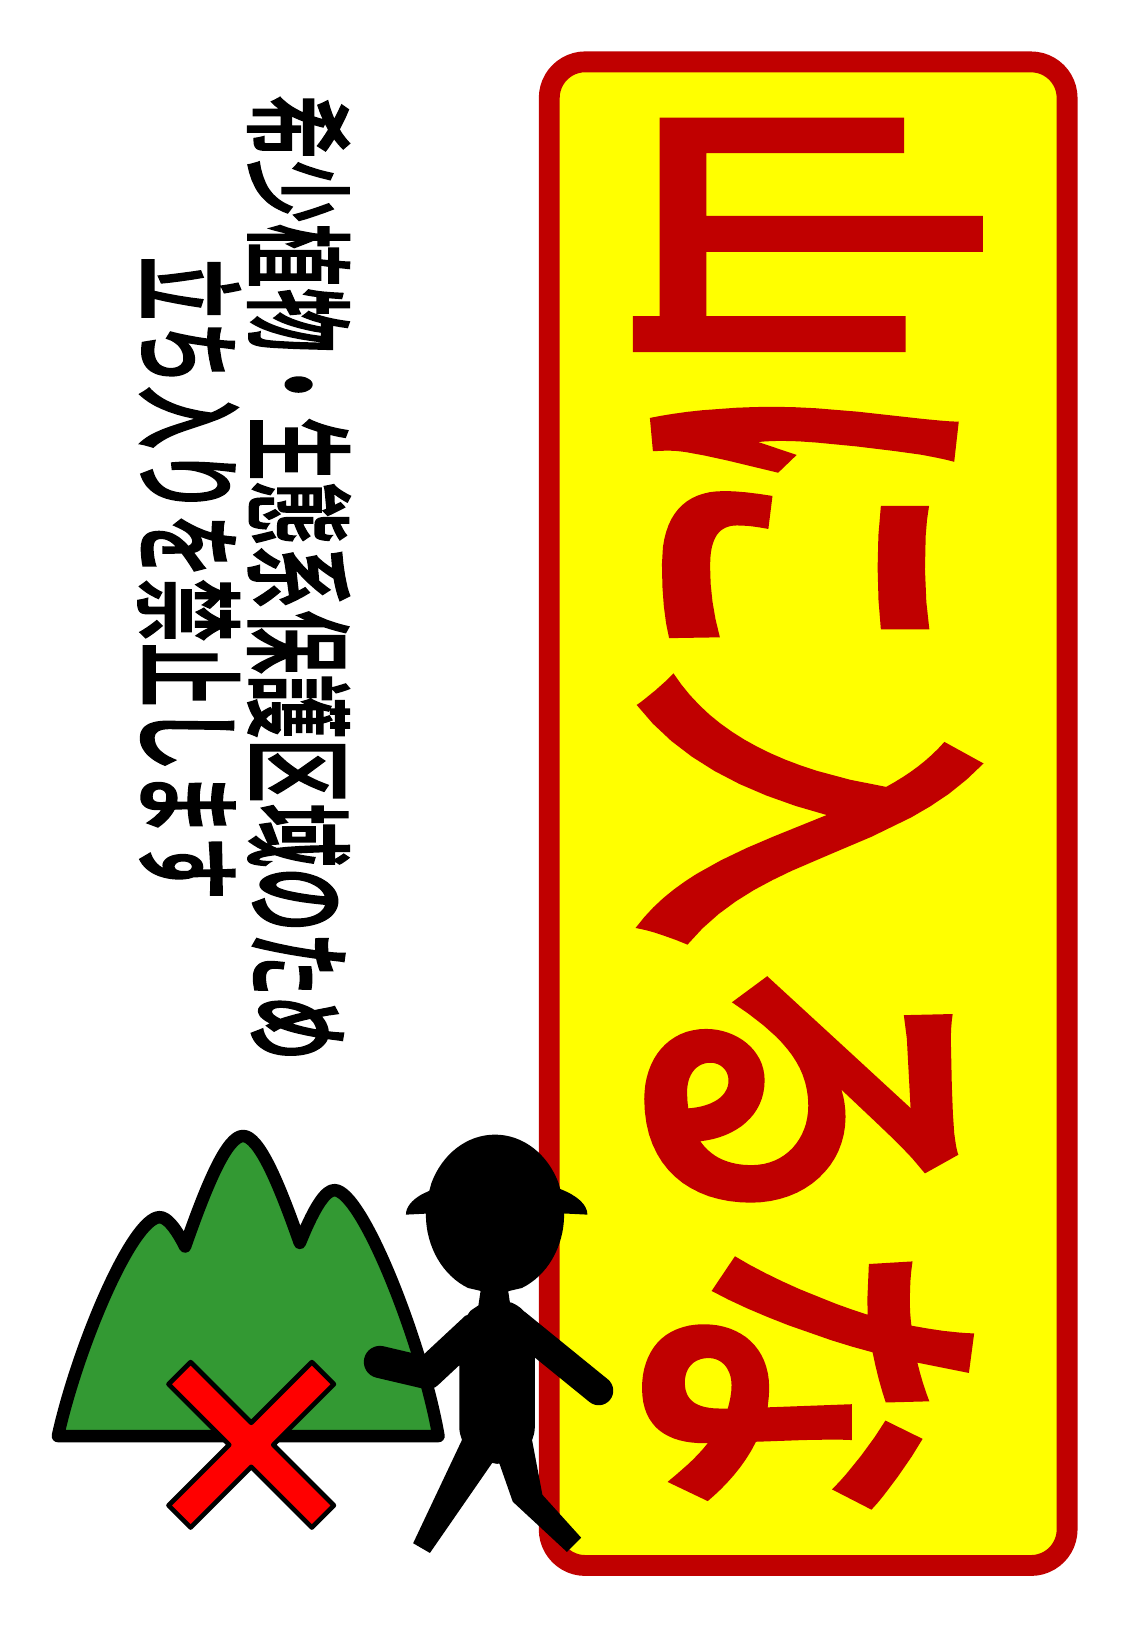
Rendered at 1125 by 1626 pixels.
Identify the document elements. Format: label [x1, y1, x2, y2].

text_box [57, 1134, 614, 1554]
text_box [547, 59, 1070, 1568]
